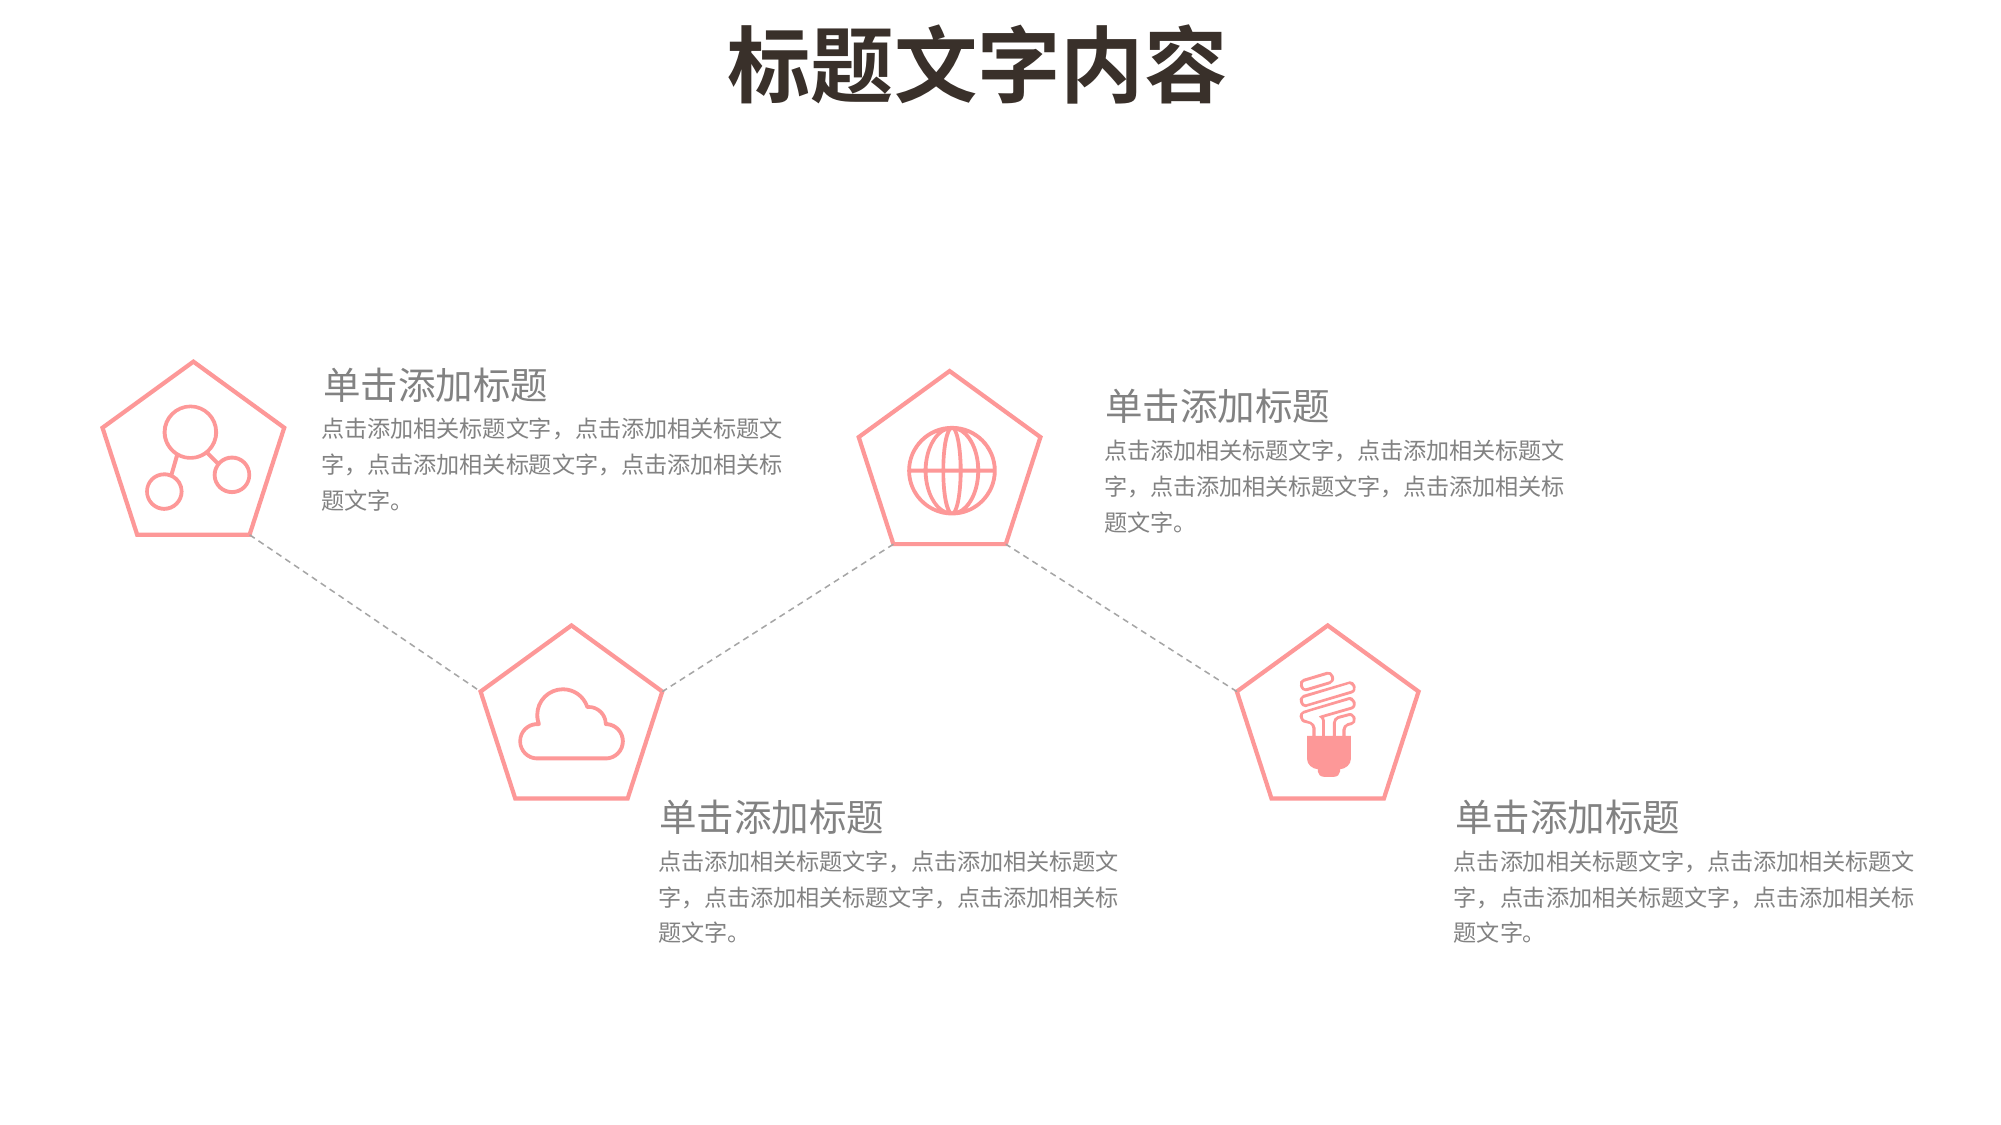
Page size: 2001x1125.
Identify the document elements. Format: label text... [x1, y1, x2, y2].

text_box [1089, 361, 1583, 545]
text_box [643, 772, 1137, 956]
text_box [662, 543, 894, 692]
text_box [1236, 625, 1419, 799]
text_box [858, 370, 1041, 545]
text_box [306, 340, 800, 524]
text_box 标题文字内容 [713, 5, 1243, 121]
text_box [480, 625, 663, 799]
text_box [249, 534, 481, 692]
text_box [1005, 543, 1238, 692]
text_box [102, 361, 285, 536]
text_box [1438, 772, 1932, 956]
